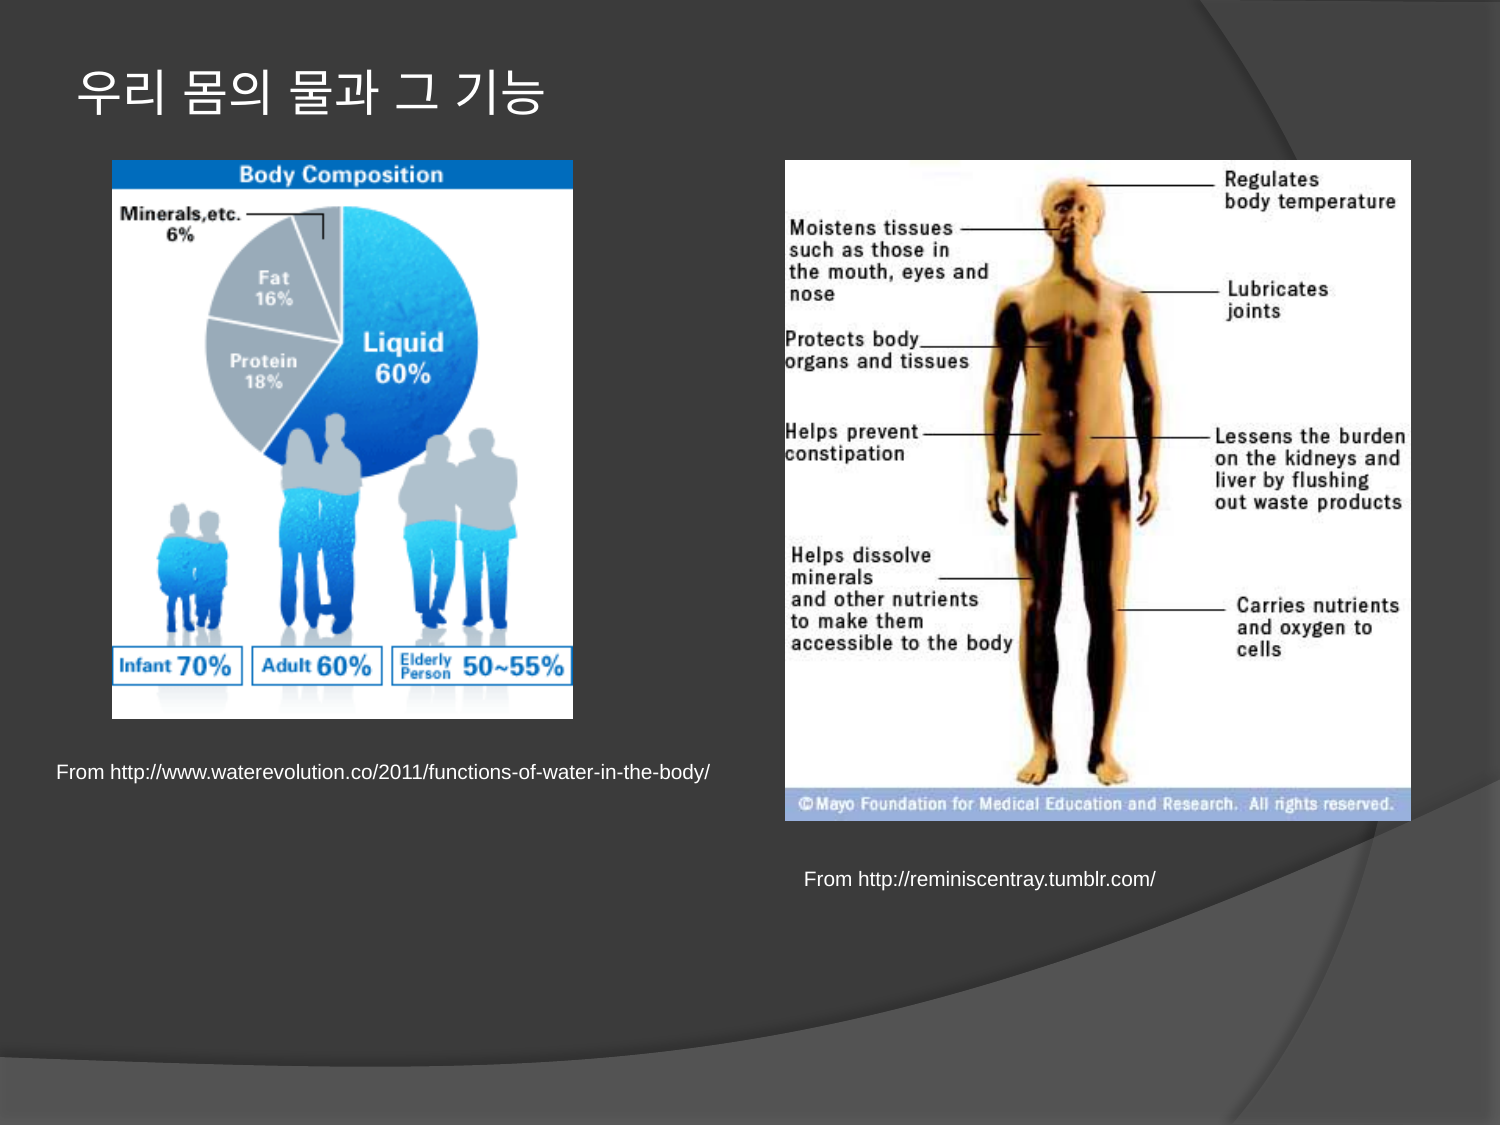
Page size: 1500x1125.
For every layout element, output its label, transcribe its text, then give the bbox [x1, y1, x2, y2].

picture [111, 160, 574, 719]
picture [785, 160, 1411, 821]
text_box From http://www.waterevolution.co/2011/functions-of-water-in-the-body/ [41, 751, 762, 792]
text_box 우리 몸의 물과 그 기능 [61, 54, 562, 130]
text_box From http://reminiscentray.tumblr.com/ [789, 857, 1171, 898]
